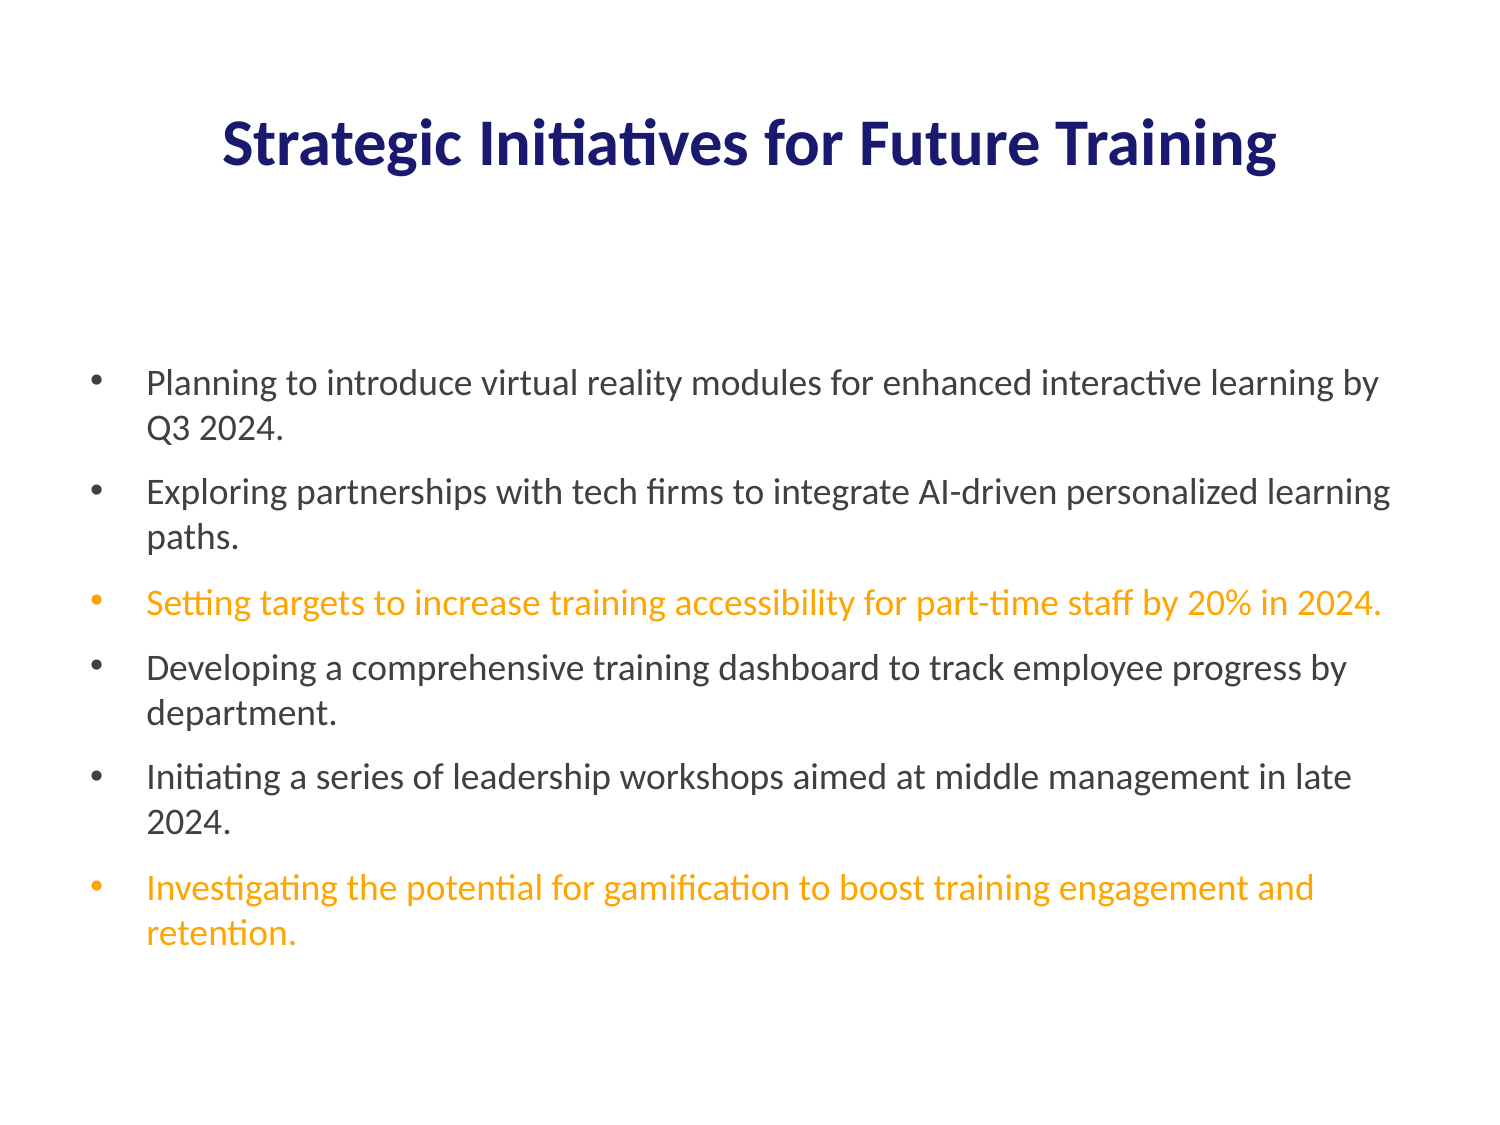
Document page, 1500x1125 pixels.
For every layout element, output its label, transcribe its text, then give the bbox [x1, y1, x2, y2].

title Strategic Initiatives for Future Training [75, 45, 1425, 233]
list Planning to introduce virtual reality modules for enhanced interactive learning by Q3 2024. Exploring partnerships with tech firms to integrate AI-driven personalized learning paths. Setting targets to increase training accessibility for part-time staff by 20% in 2024. Developing a comprehensive training dashboard to track employee progress by department. Initiating a series of leadership workshops aimed at middle management in late 2024. Investigating the potential for gamification to boost training engagement and retention. [75, 262, 1425, 1005]
